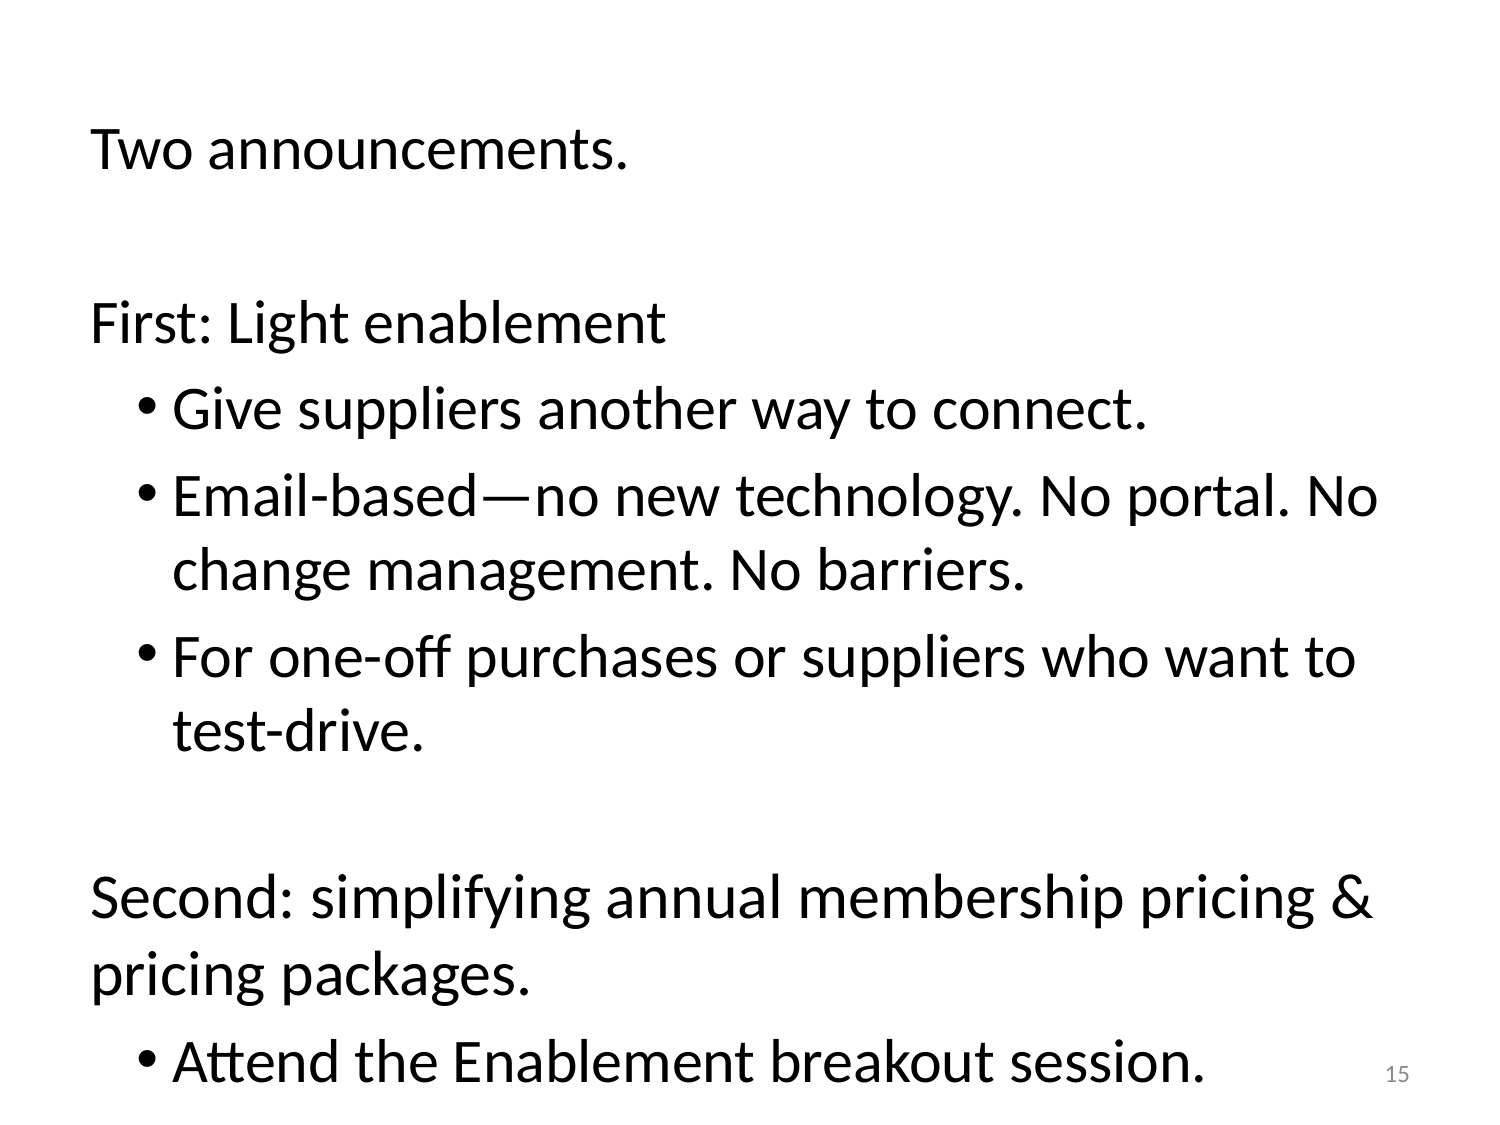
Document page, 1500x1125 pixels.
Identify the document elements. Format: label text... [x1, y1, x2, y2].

slide_number 15 [1074, 1042, 1425, 1103]
list Two announcements. First: Light enablement Give suppliers another way to connect. Email-based—no new technology. No portal. No change management. No barriers. For one-off purchases or suppliers who want to test-drive. Second: simplifying annual membership pricing & pricing packages. Attend the Enablement breakout session. [75, 100, 1425, 1103]
